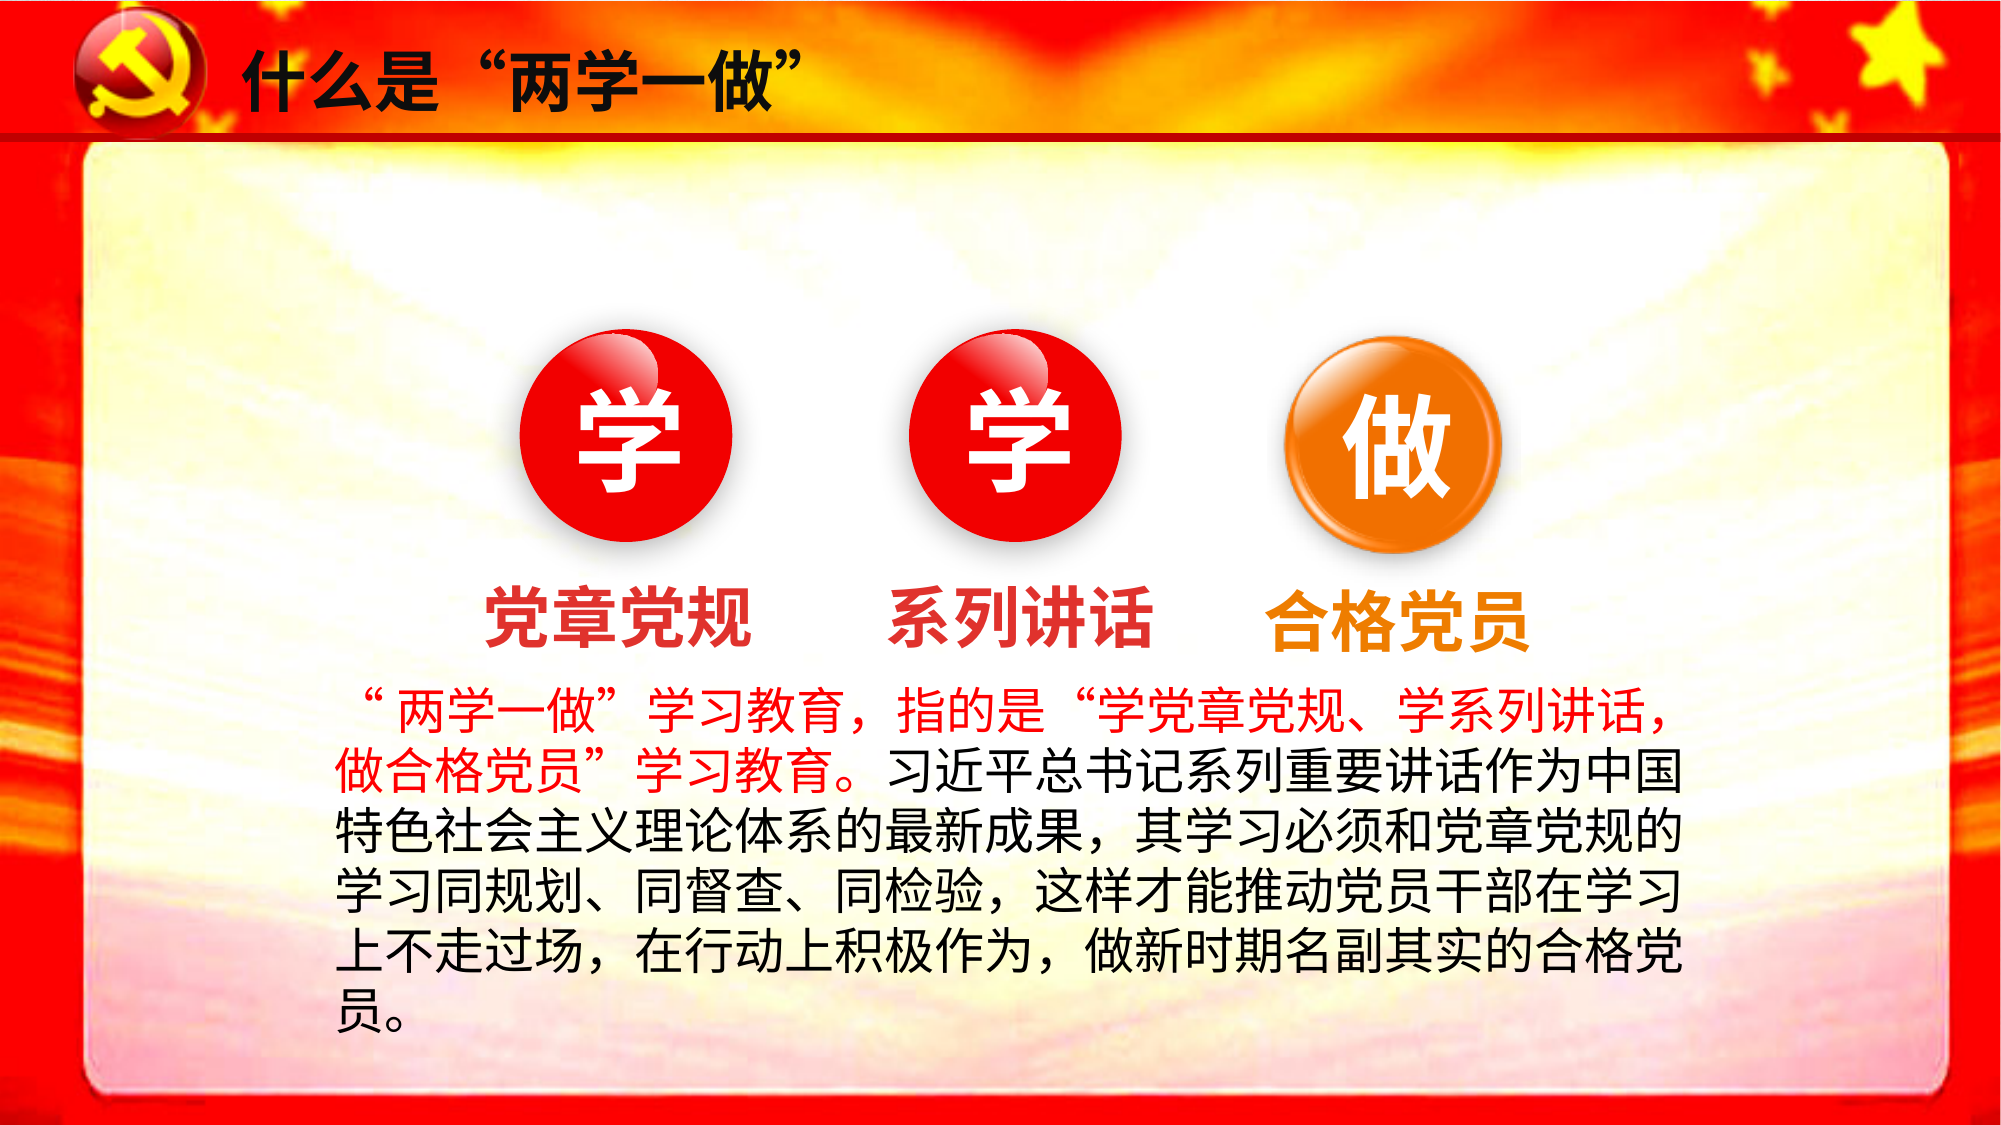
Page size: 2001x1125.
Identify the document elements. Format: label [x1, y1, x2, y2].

text_box [908, 328, 1122, 543]
text_box [519, 328, 733, 543]
picture [0, 0, 2001, 1125]
text_box [1267, 304, 1521, 587]
